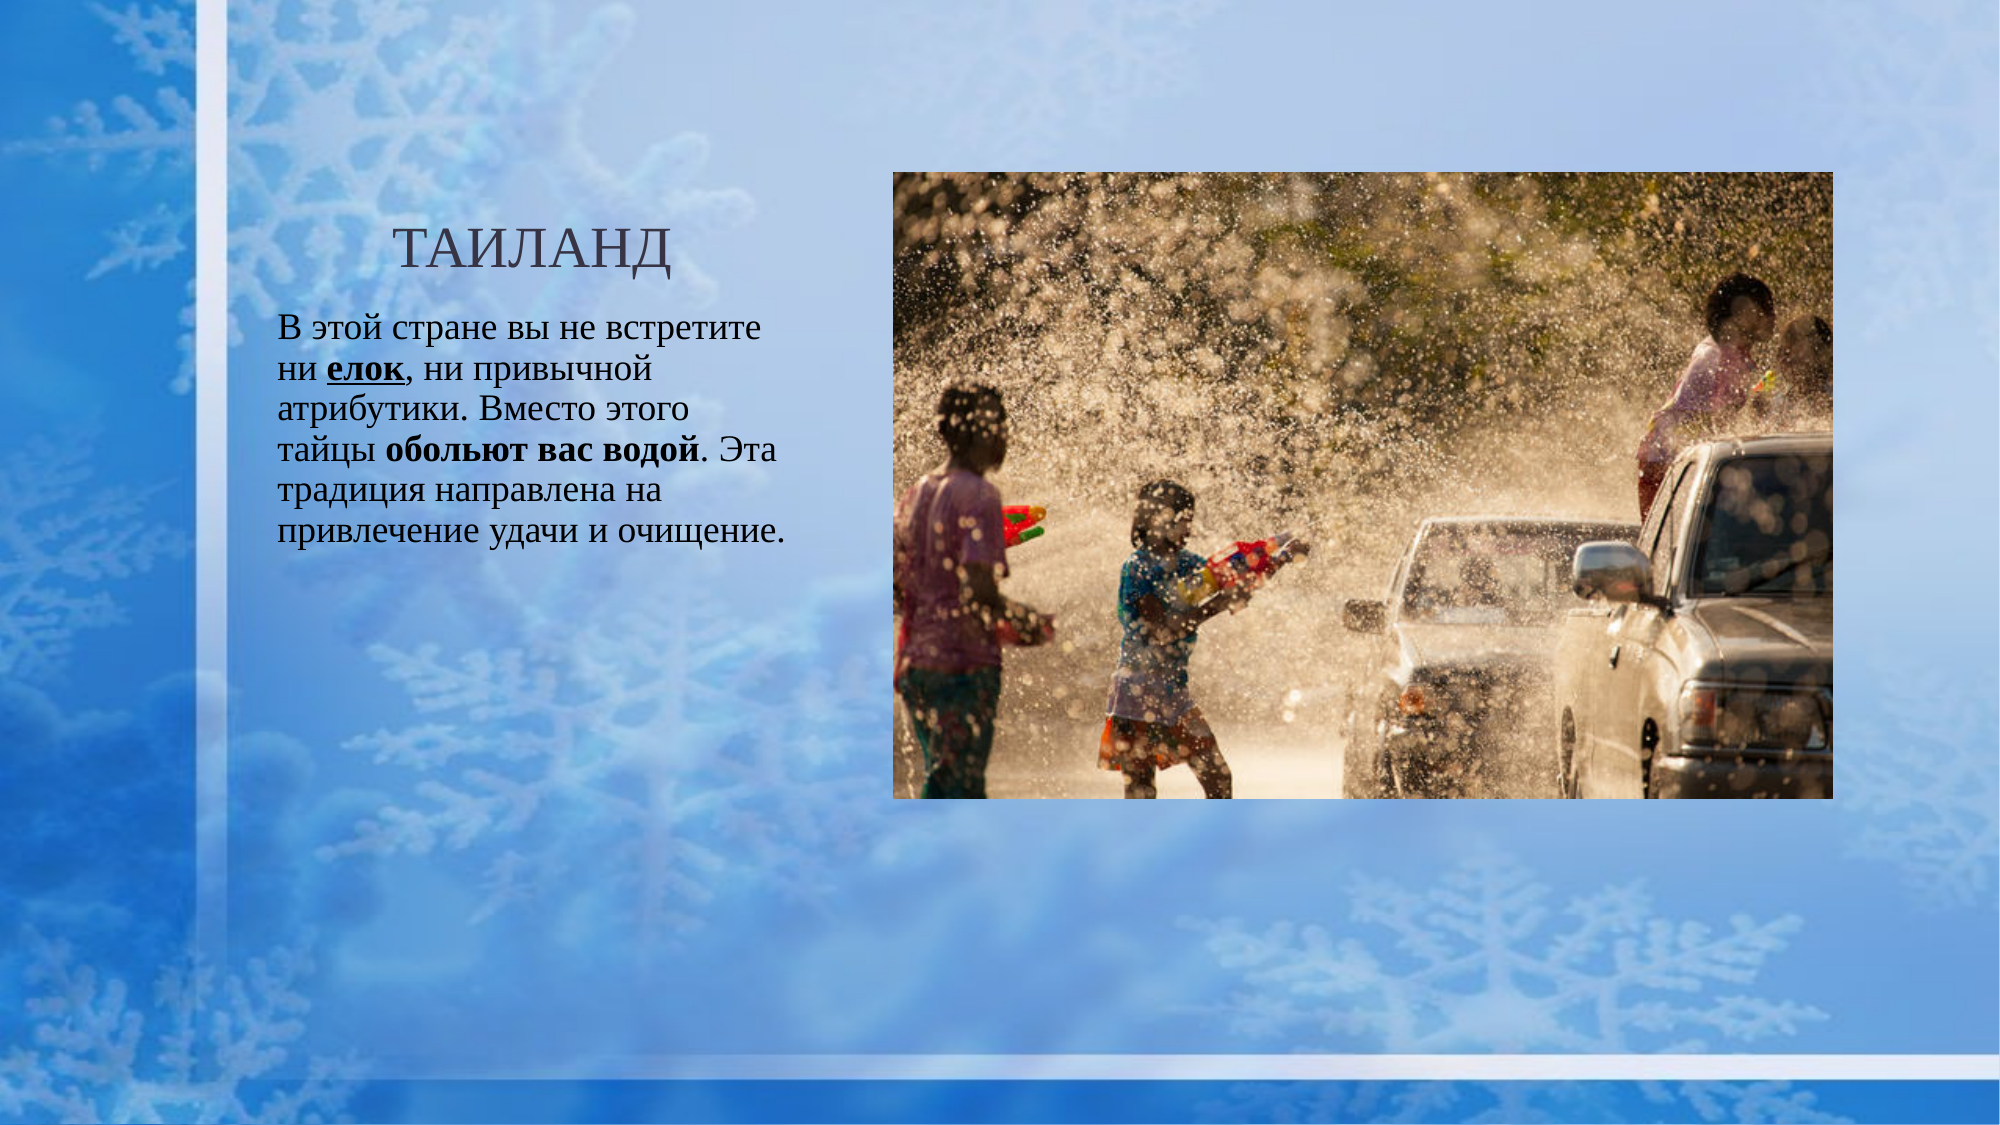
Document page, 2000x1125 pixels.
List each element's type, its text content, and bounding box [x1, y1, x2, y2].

title Таиланд [262, 62, 803, 288]
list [893, 172, 1833, 799]
picture [0, 0, 2000, 1125]
list В этой стране вы не встретите ни елок, ни привычной атрибутики. Вместо этого тайцы обольют вас водой. Эта традиция направлена на привлечение удачи и очищение. [262, 299, 803, 1013]
